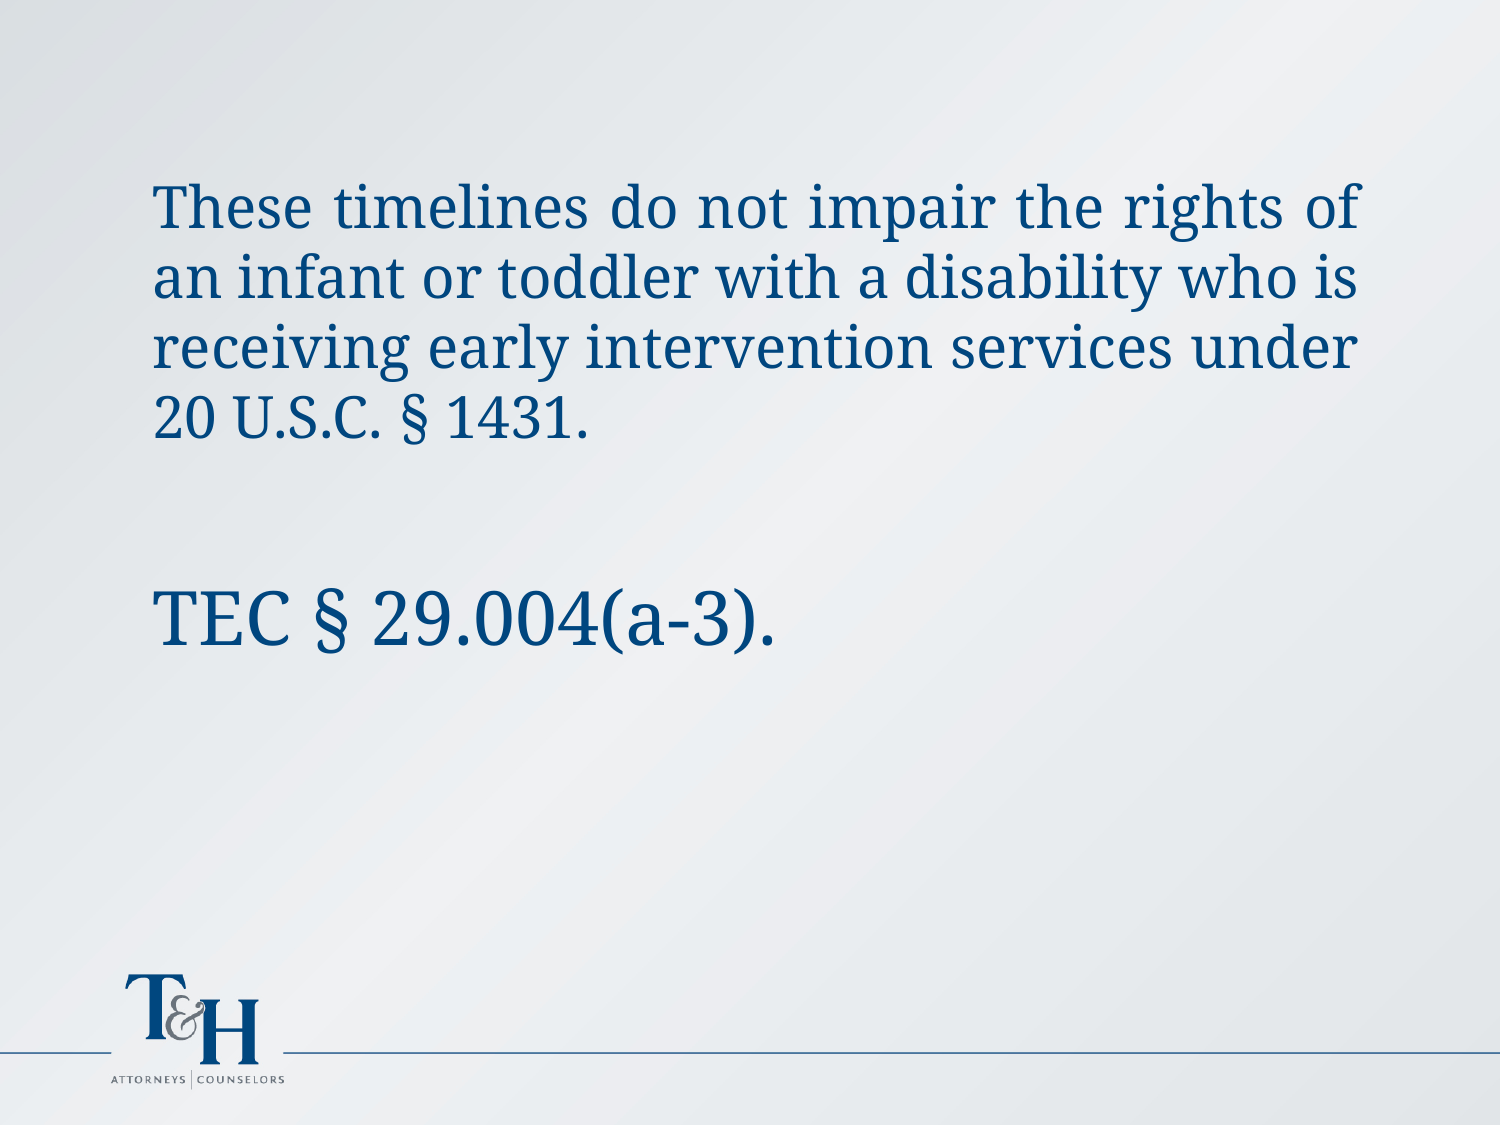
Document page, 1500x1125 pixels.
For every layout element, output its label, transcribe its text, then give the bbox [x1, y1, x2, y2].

picture [0, 0, 1500, 1125]
list These timelines do not impair the rights of an infant or toddler with a disability who is receiving early intervention services under 20 U.S.C. § 1431. TEC § 29.004(a-3). [137, 162, 1376, 938]
